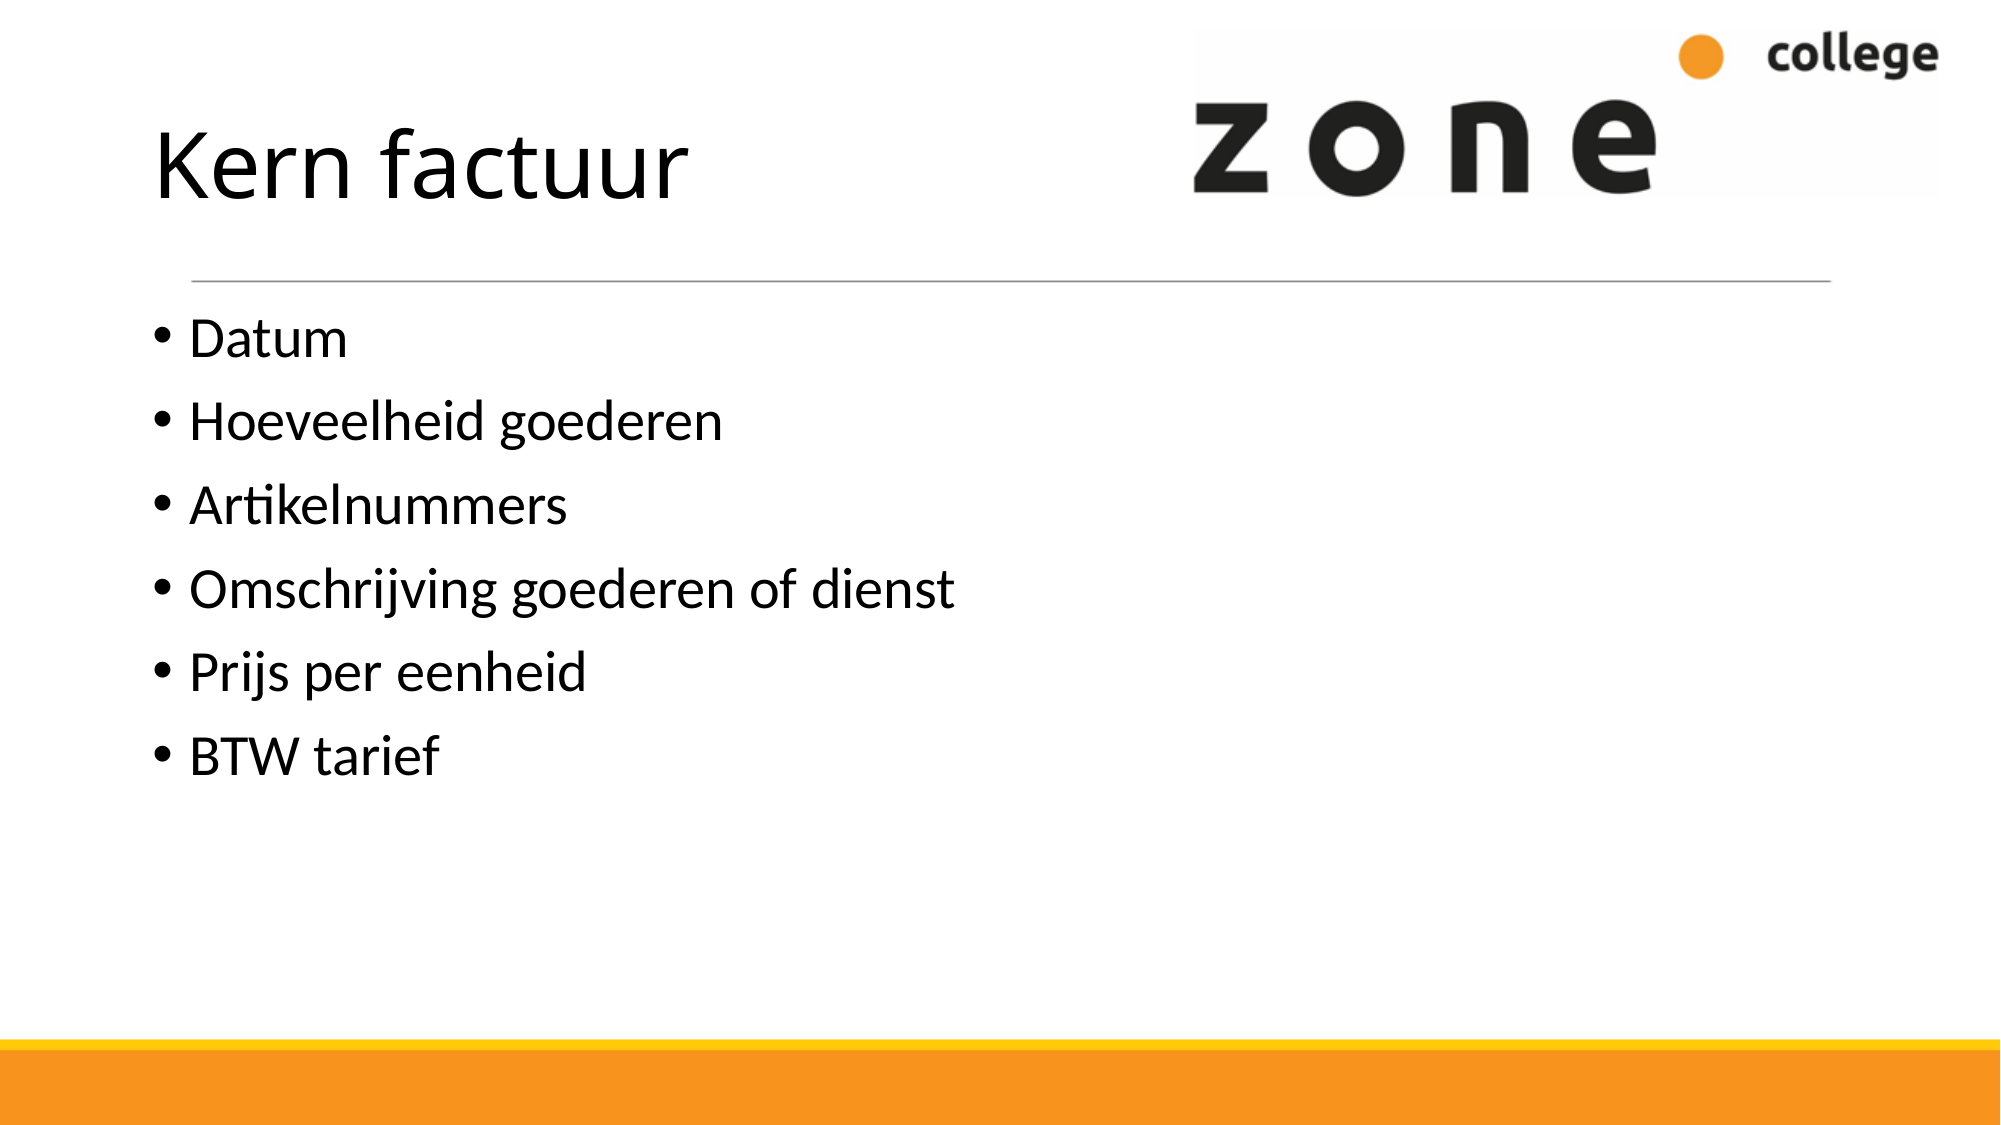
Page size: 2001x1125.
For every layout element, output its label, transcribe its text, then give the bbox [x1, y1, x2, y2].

title Kern factuur [137, 59, 1863, 278]
list Datum Hoeveelheid goederen Artikelnummers Omschrijving goederen of dienst Prijs per eenheid BTW tarief [137, 299, 1725, 1014]
picture [0, 0, 2001, 1125]
